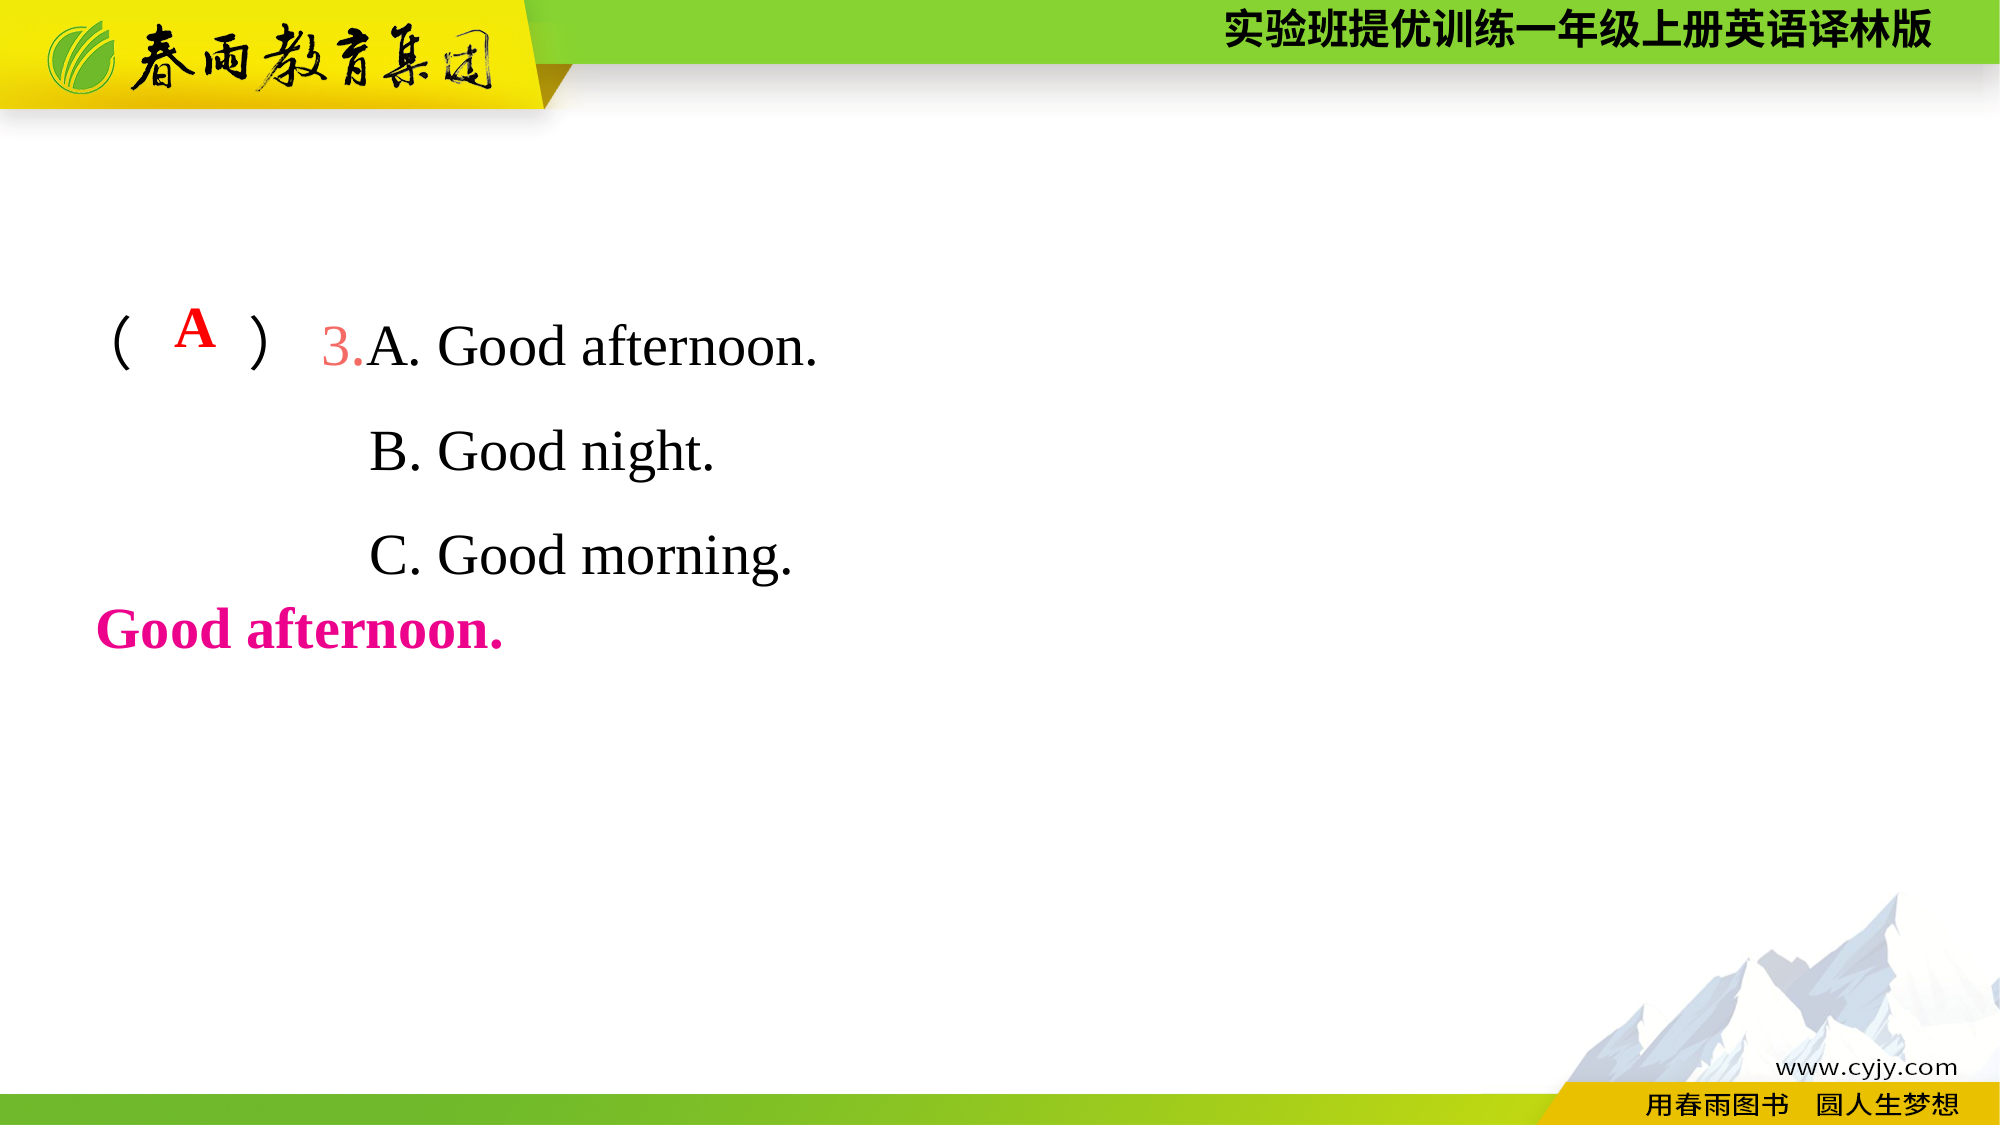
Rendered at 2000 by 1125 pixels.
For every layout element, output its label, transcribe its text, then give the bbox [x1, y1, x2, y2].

text_box Good afternoon. [80, 582, 519, 668]
list （ ）3.A. Good afternoon. B. Good night. C. Good morning. [59, 264, 1944, 585]
text_box A [160, 281, 232, 367]
picture [0, 0, 2000, 1125]
